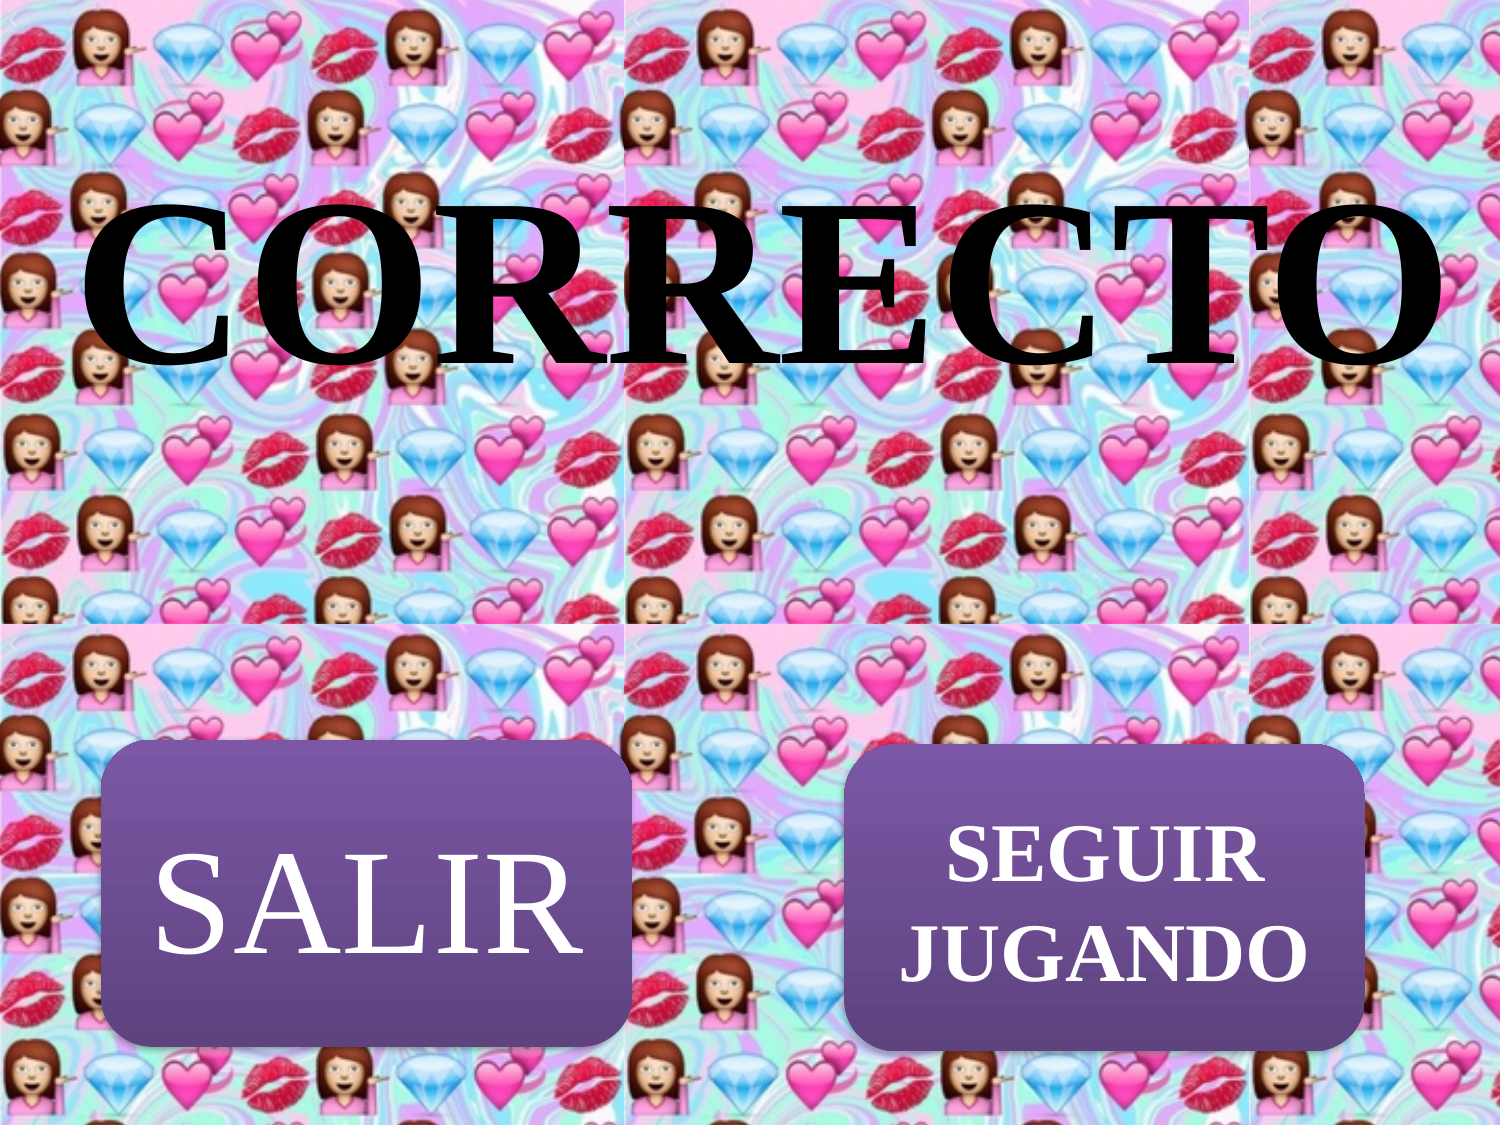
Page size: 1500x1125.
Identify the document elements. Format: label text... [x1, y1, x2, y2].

text_box CORRECTO [58, 116, 1500, 420]
text_box SALIR [100, 739, 633, 1047]
text_box SEGUIR JUGANDO [844, 744, 1365, 1052]
picture [0, 0, 1500, 1125]
